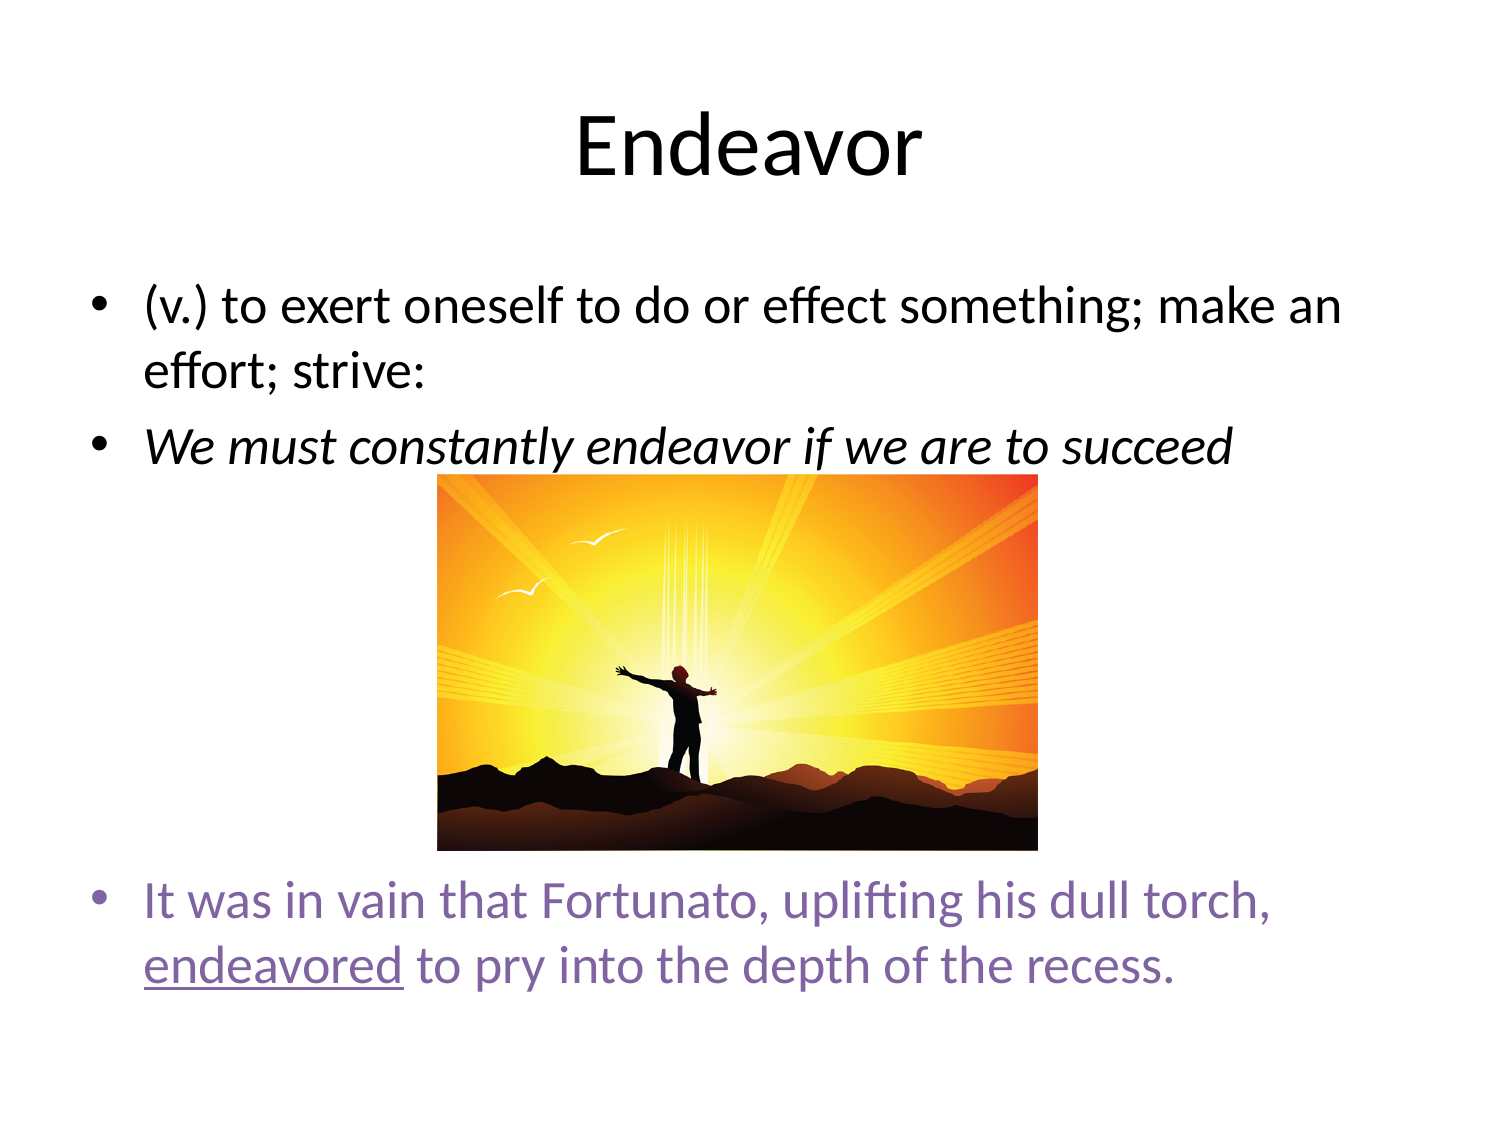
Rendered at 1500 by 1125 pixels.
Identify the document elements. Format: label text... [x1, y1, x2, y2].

picture [437, 474, 1038, 851]
title Endeavor [75, 45, 1425, 233]
list (v.) to exert oneself to do or effect something; make an effort; strive: We must constantly endeavor if we are to succeed It was in vain that Fortunato, uplifting his dull torch, endeavored to pry into the depth of the recess. [75, 262, 1425, 1005]
